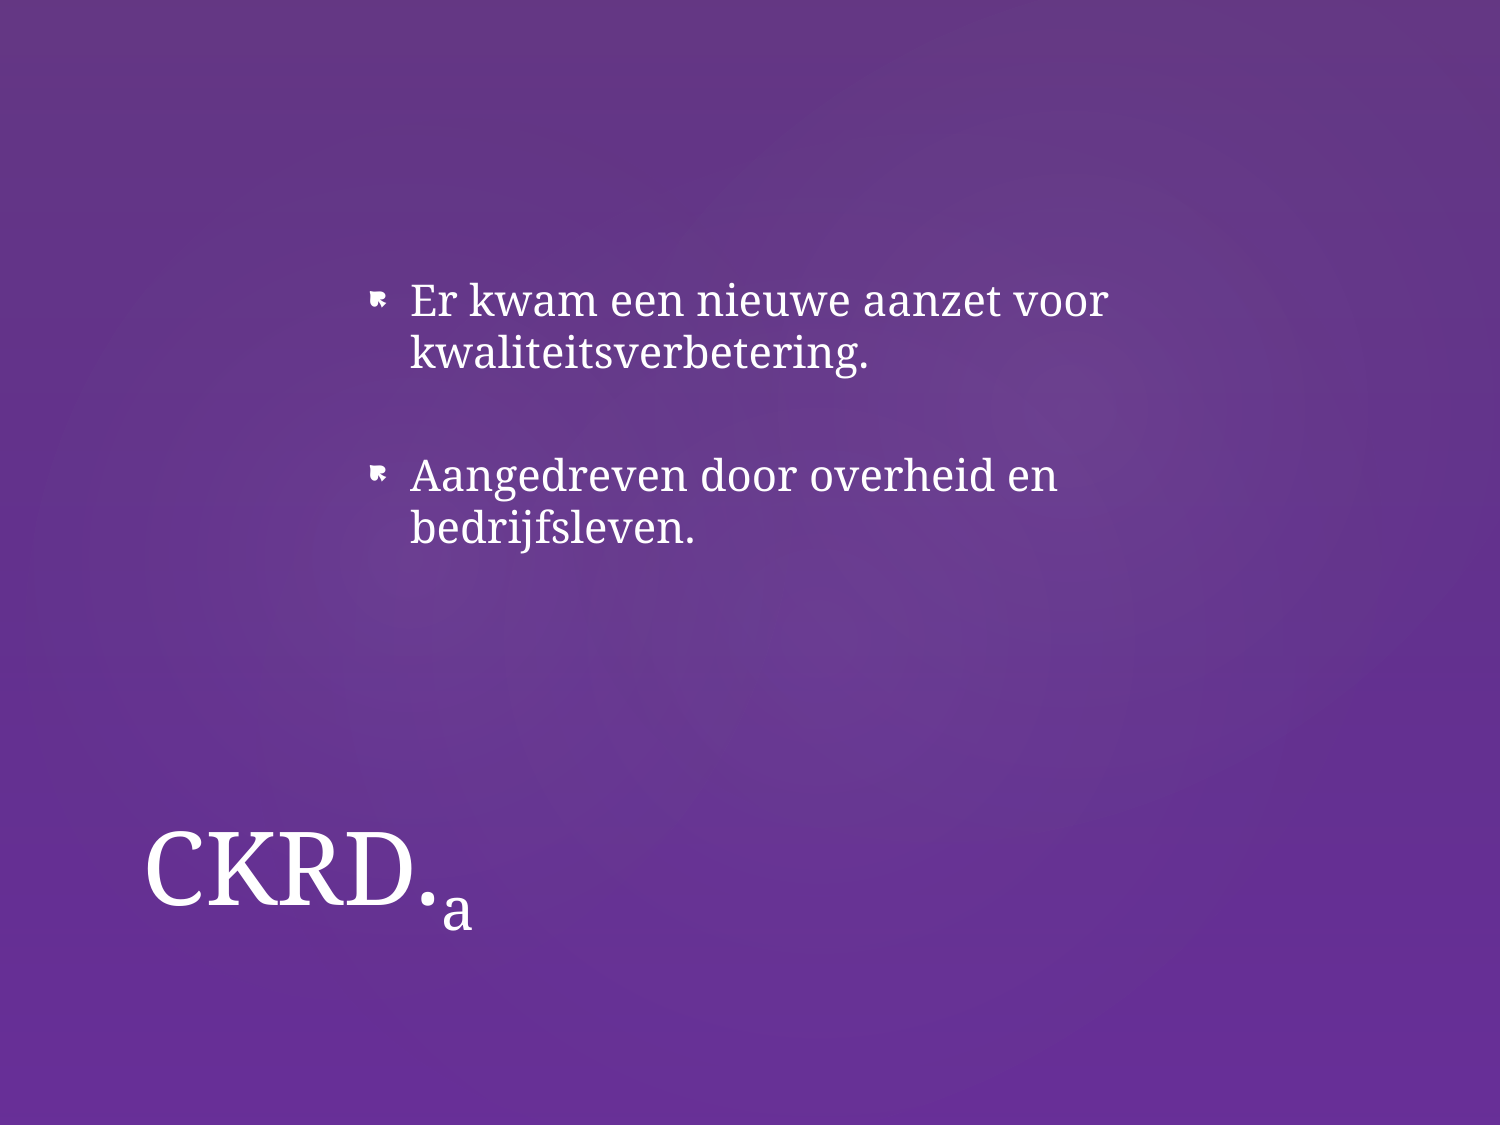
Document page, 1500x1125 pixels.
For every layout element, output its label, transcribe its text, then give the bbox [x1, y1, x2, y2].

list Er kwam een nieuwe aanzet voor kwaliteitsverbetering. Aangedreven door overheid en bedrijfsleven. [350, 112, 1350, 713]
title CKRD.a [127, 800, 1365, 950]
